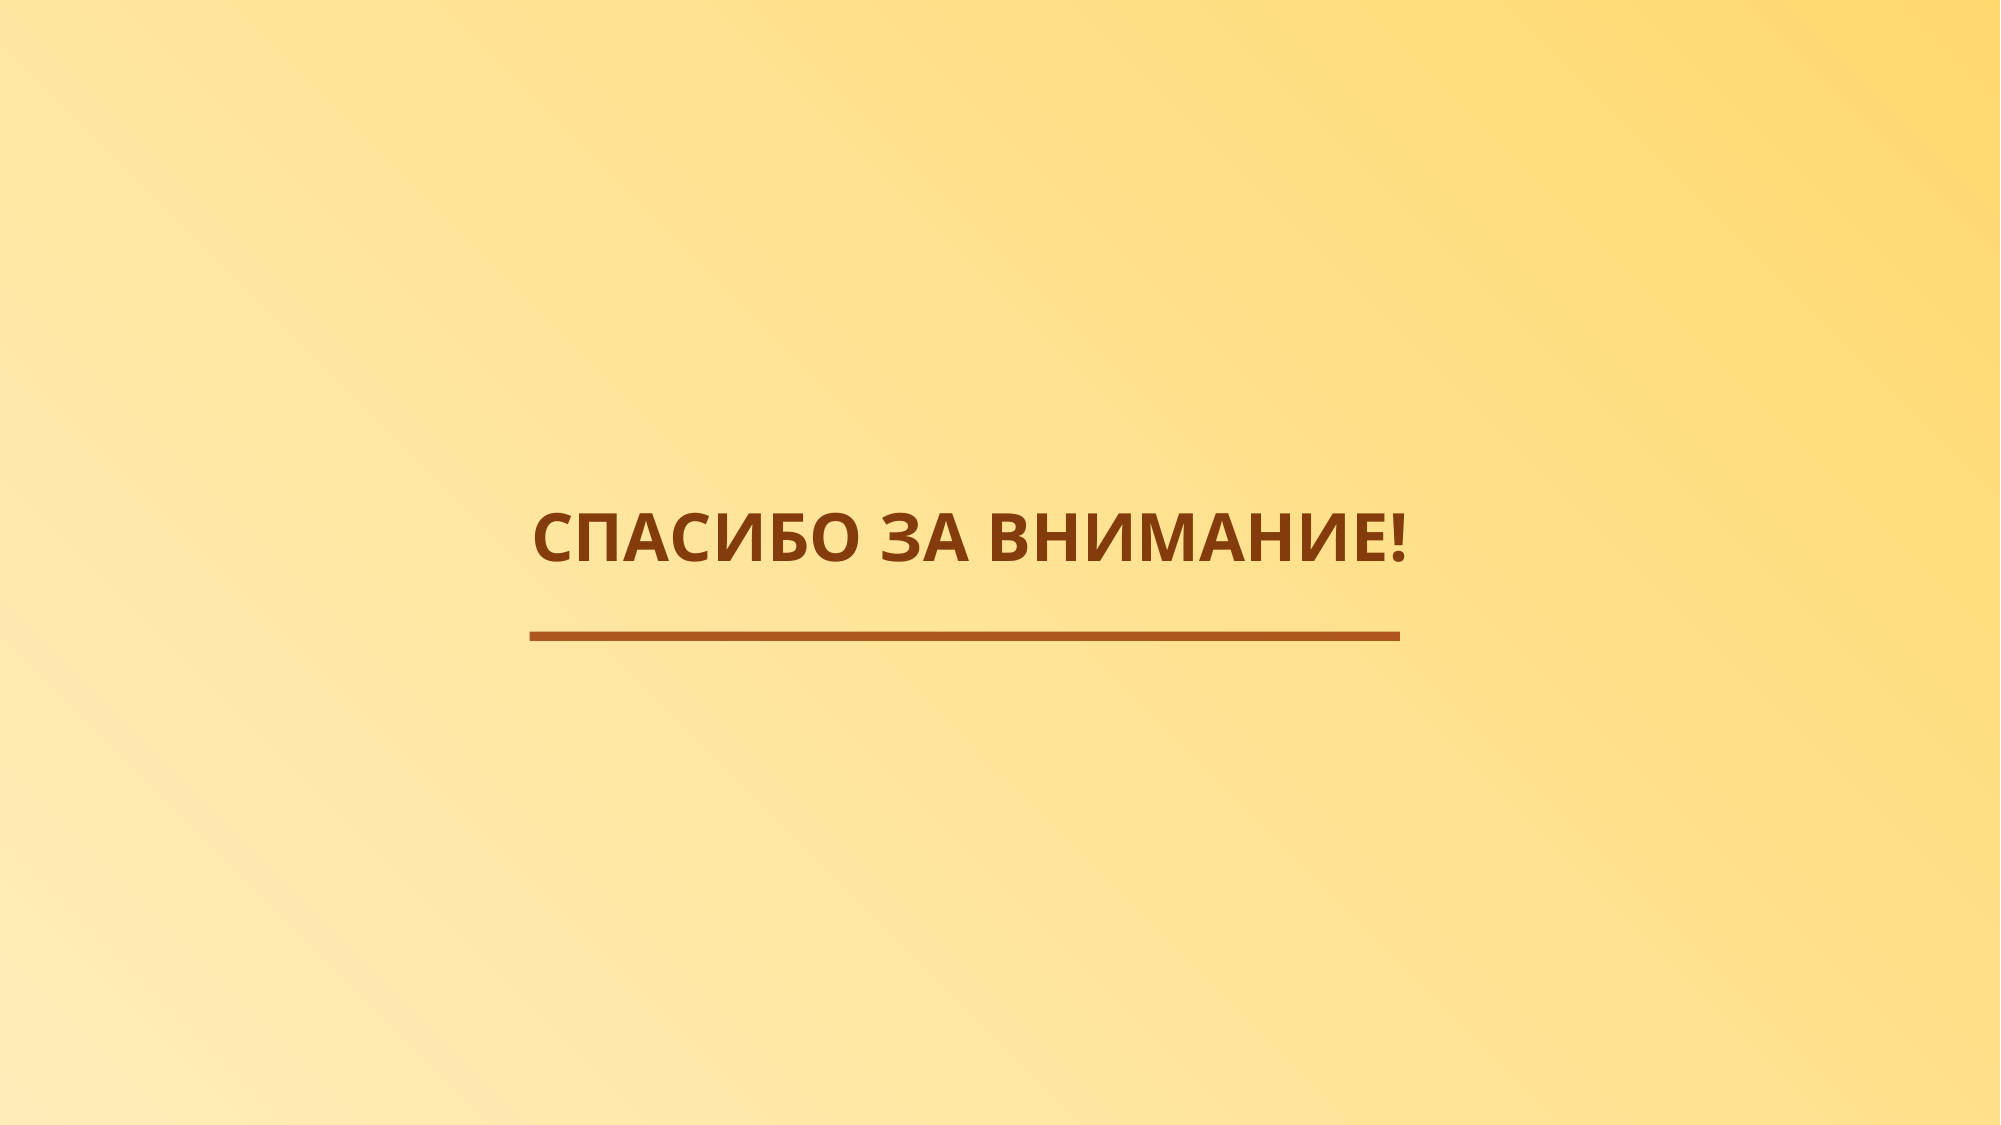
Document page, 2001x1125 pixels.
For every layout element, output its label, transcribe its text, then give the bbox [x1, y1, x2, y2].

text_box [0, 0, 2000, 1125]
text_box СПАСИБО ЗА ВНИМАНИЕ! [428, 471, 1512, 583]
